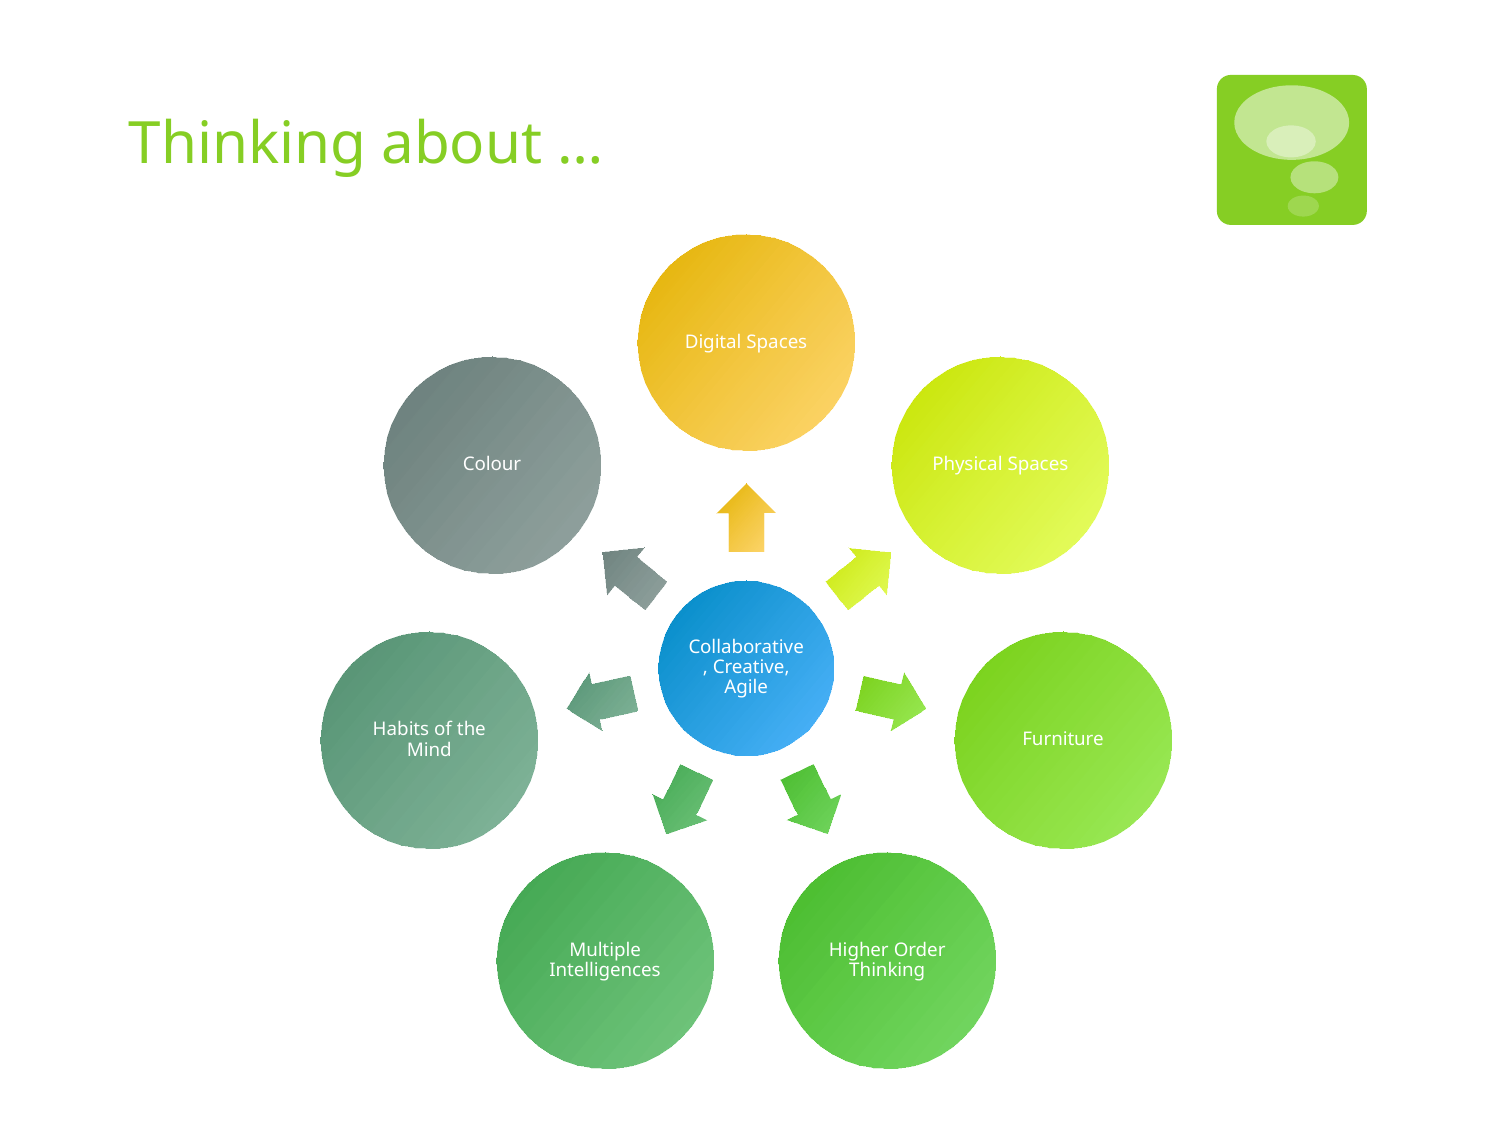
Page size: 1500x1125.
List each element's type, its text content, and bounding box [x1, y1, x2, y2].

title Thinking about … [121, 37, 909, 183]
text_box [99, 232, 1393, 1071]
